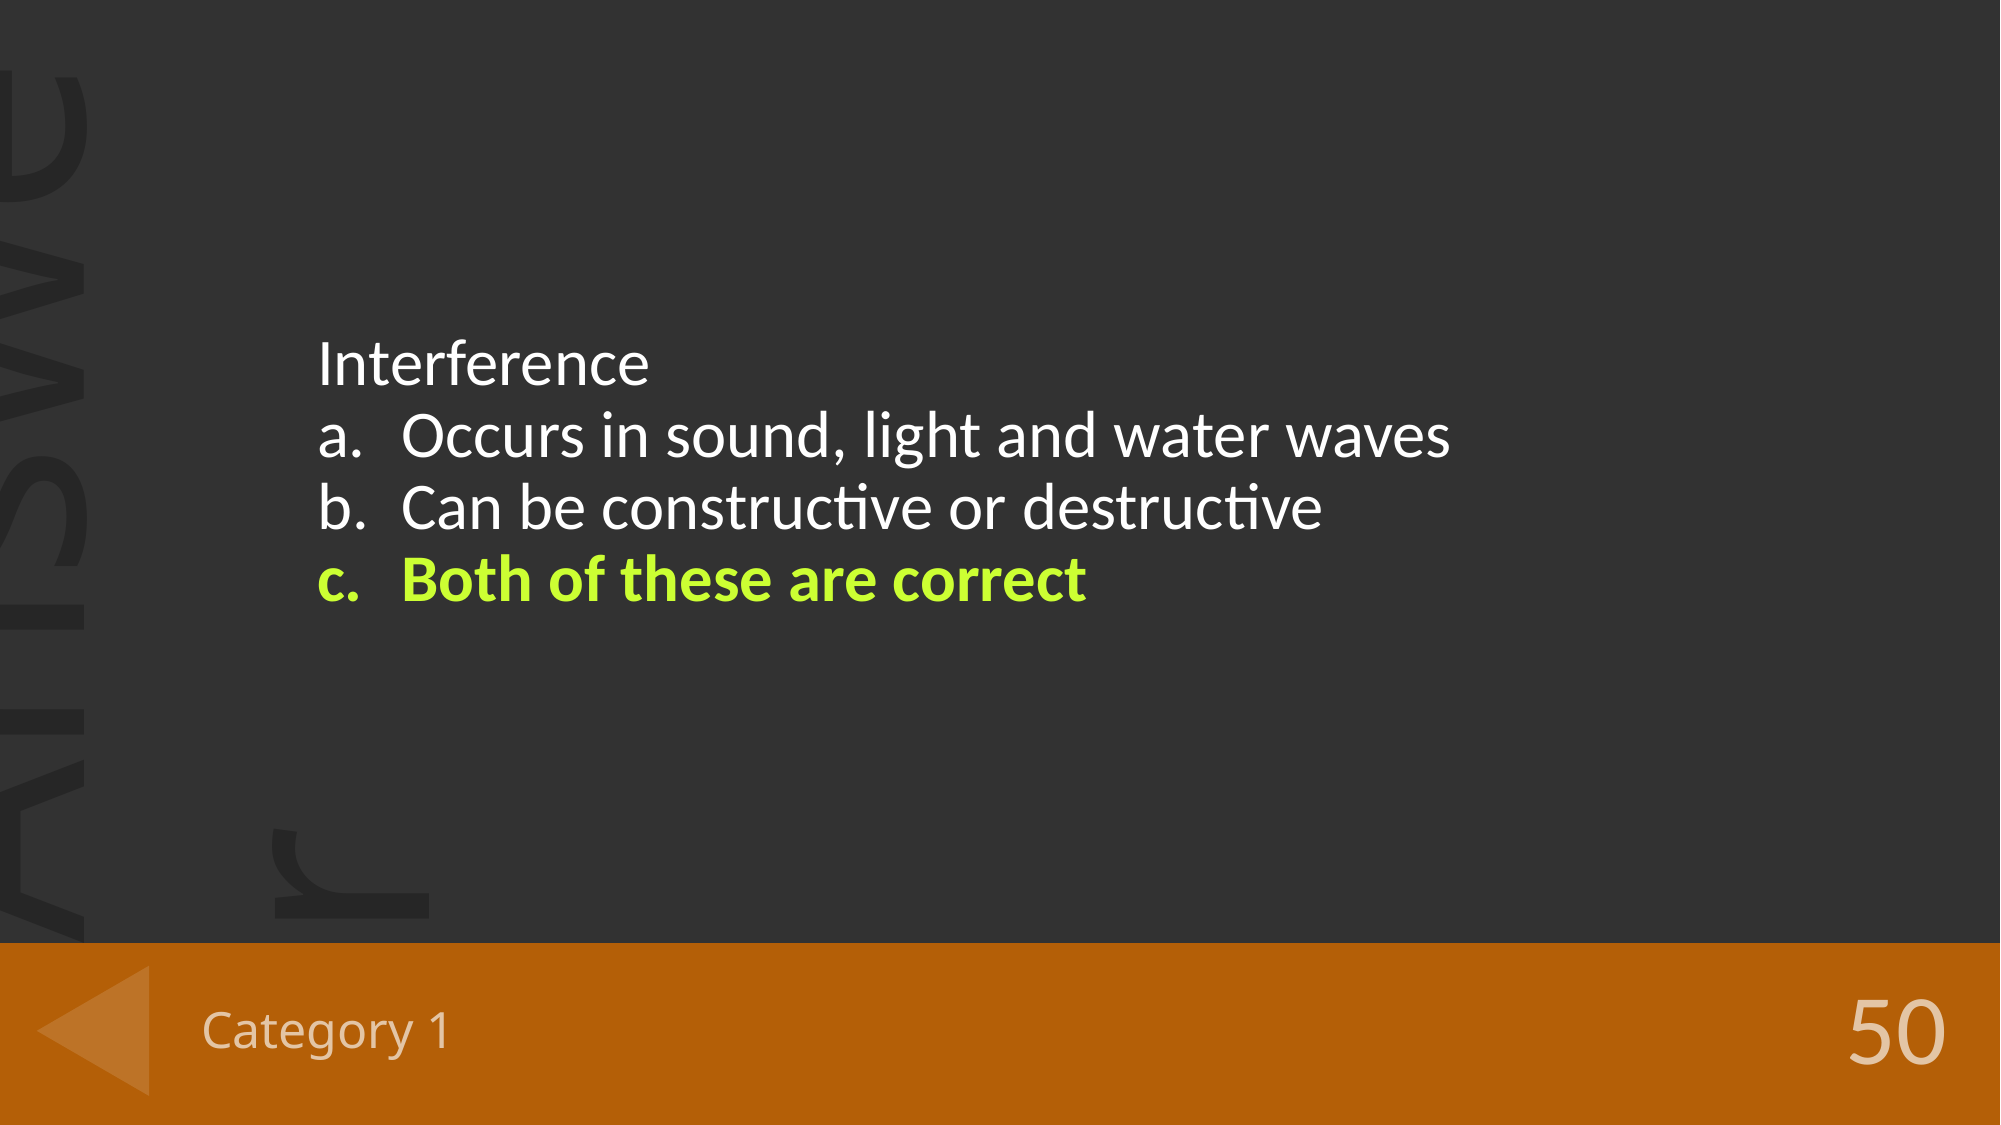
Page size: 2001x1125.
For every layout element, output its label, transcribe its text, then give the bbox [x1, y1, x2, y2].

list 50 [1494, 967, 1963, 1097]
list Interference Occurs in sound, light and water waves Can be constructive or destructive Both of these are correct [302, 307, 1760, 636]
title Category 1 [185, 967, 1494, 1097]
